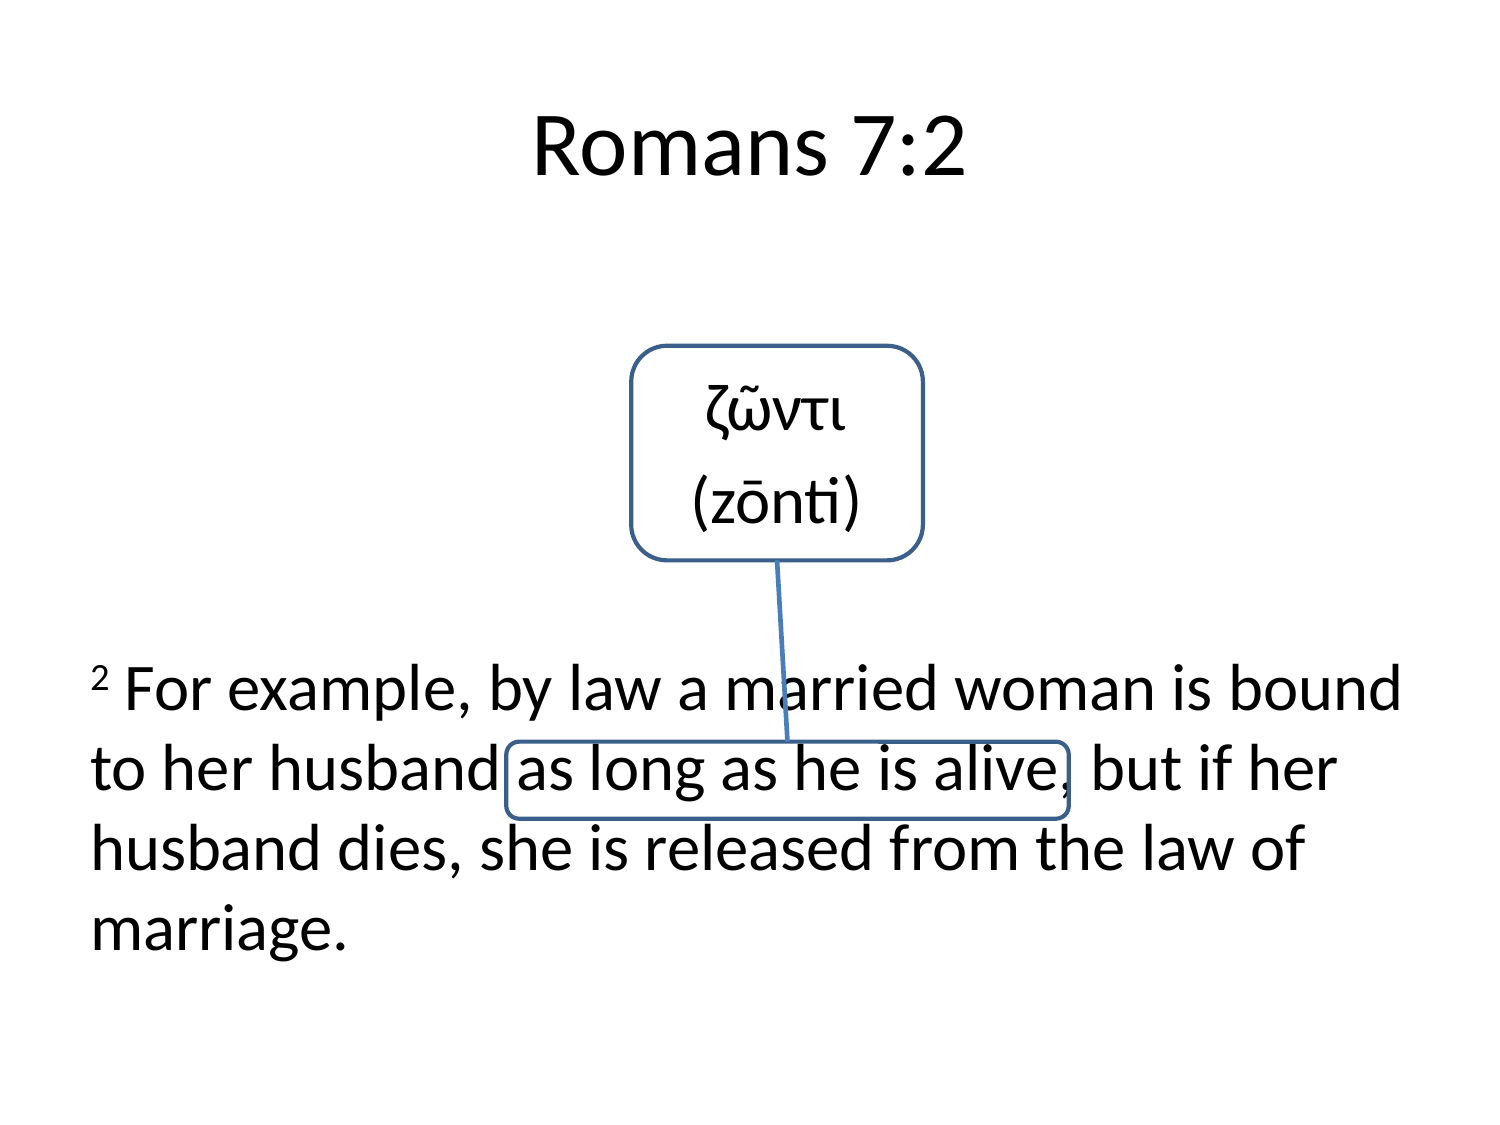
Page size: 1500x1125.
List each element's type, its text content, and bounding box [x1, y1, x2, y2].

text_box [629, 343, 926, 563]
text_box [504, 739, 1071, 821]
title Romans 7:2 [75, 45, 1425, 233]
list ζῶντι (zōnti) 2 For example, by law a married woman is bound to her husband as long as he is alive, but if her husband dies, she is released from the law of marriage. [75, 262, 1425, 1005]
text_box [776, 560, 788, 742]
